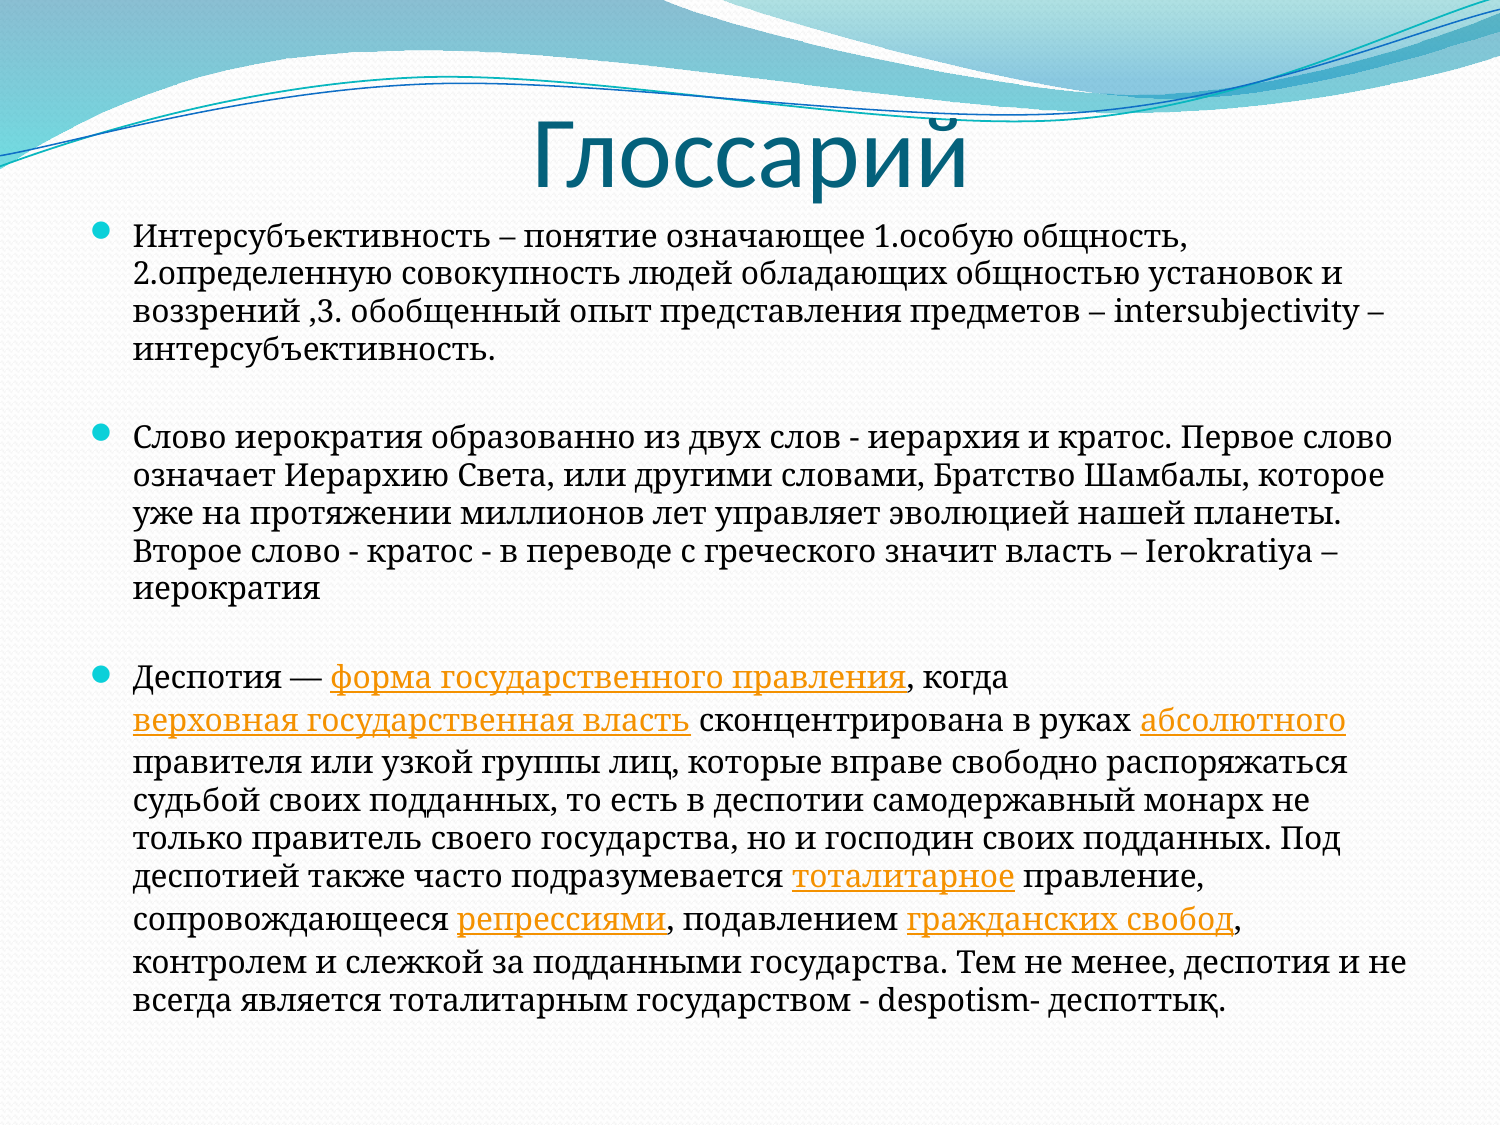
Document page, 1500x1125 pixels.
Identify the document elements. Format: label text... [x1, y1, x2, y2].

title Глоссарий [76, 78, 1427, 209]
list Интерсубъективность – понятие означающее 1.особую общность, 2.определенную совокупность людей обладающих общностью установок и воззрений ,3. обобщенный опыт представления предметов – intersubjectivity – интерсубъективность. Слово иерократия образованно из двух слов - иерархия и кратос. Первое слово означает Иерархию Света, или другими словами, Братство Шамбалы, которое уже на протяжении миллионов лет управляет эволюцией нашей планеты. Второе слово - кратос - в переводе с греческого значит власть – Ierokratiya – иерократия Деспотия — форма государственного правления, когда верховная государственная власть сконцентрирована в руках абсолютного правителя или узкой группы лиц, которые вправе свободно распоряжаться судьбой своих подданных, то есть в деспотии самодержавный монарх не только правитель своего государства, но и господин своих подданных. Под деспотией также часто подразумевается тоталитарное правление, сопровождающееся репрессиями, подавлением гражданских свобод, контролем и слежкой за подданными государства. Тем не менее, деспотия и не всегда является тоталитарным государством - despotism- деспоттық. [75, 208, 1425, 1038]
